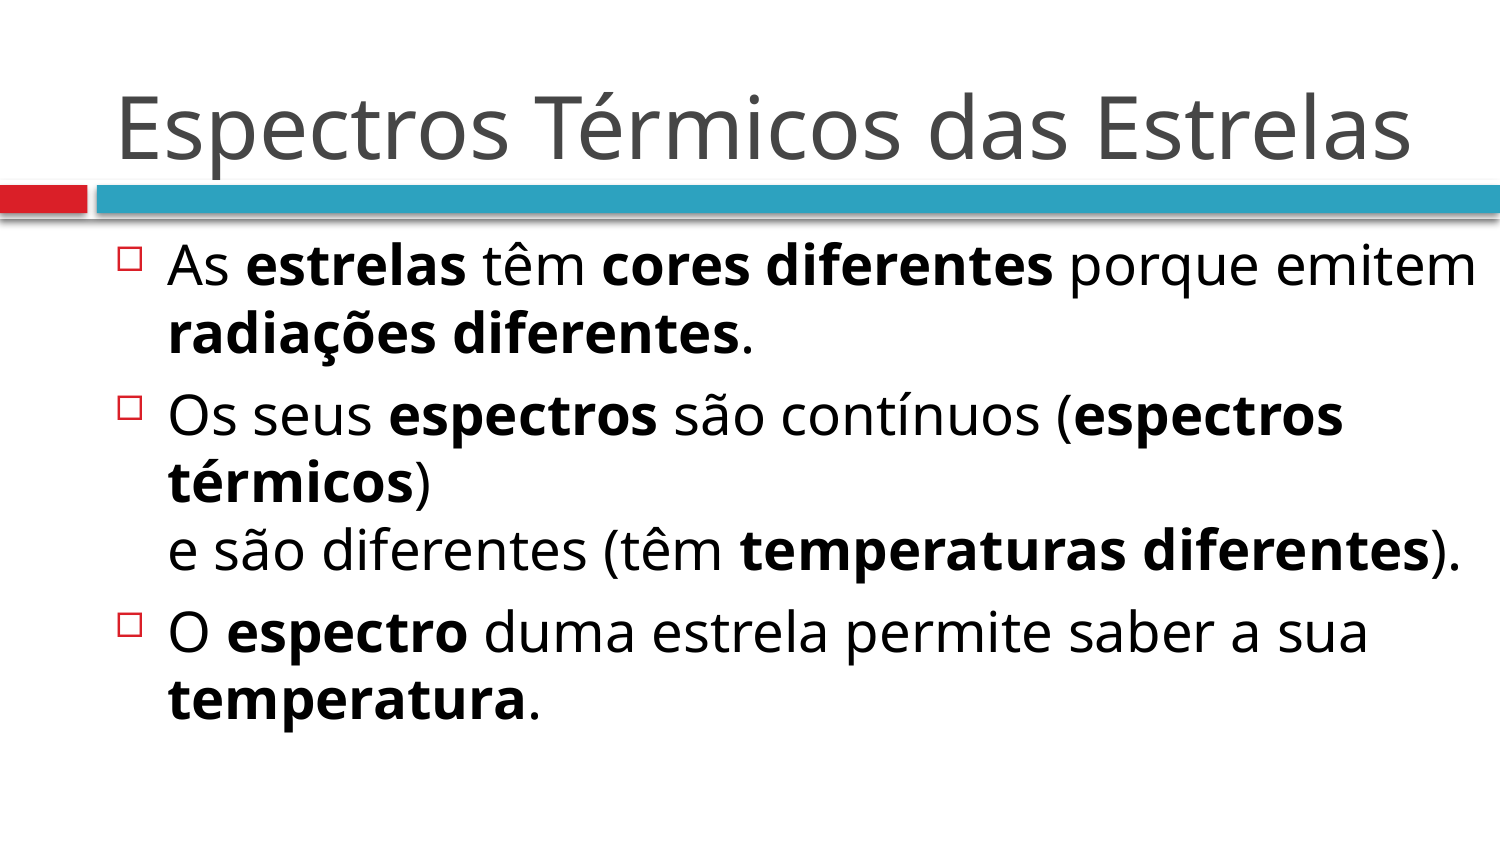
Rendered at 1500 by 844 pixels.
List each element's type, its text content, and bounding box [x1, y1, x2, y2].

title Espectros Térmicos das Estrelas [99, 19, 1438, 185]
list As estrelas têm cores diferentes porque emitem radiações diferentes. Os seus espectros são contínuos (espectros térmicos) e são diferentes (têm temperaturas diferentes). O espectro duma estrela permite saber a sua temperatura. [99, 221, 1500, 759]
